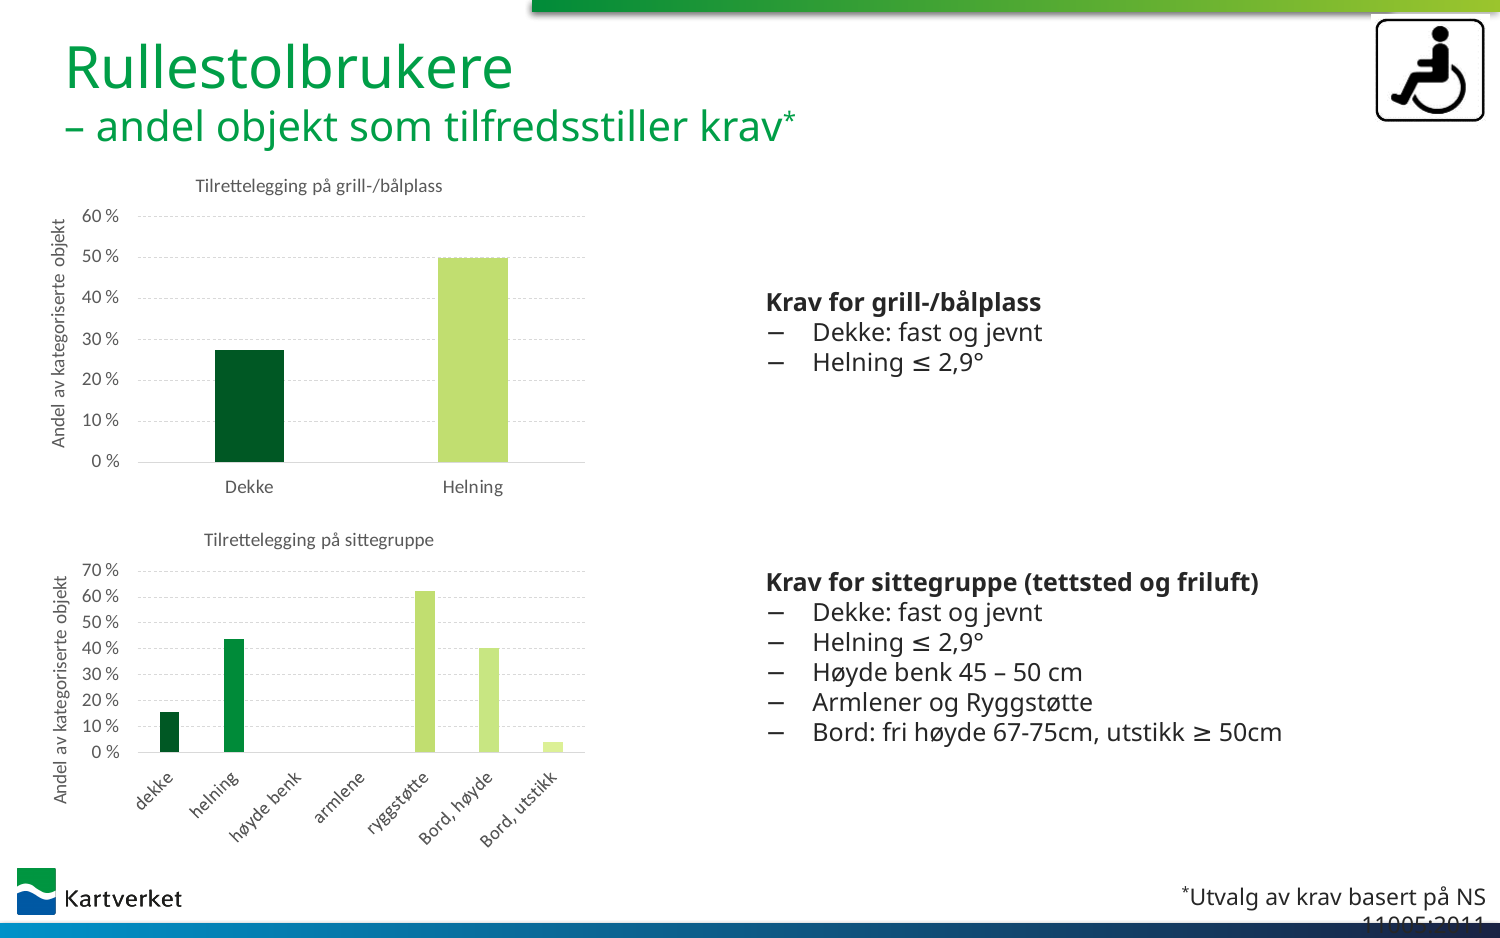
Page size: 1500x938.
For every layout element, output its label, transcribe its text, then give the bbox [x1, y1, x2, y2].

text_box *Utvalg av krav basert på NS 11005:2011 [1068, 873, 1500, 938]
picture [41, 520, 596, 859]
picture [1371, 13, 1491, 127]
picture [41, 166, 596, 505]
text_box Krav for grill-/bålplass Dekke: fast og jevnt Helning ≤ 2,9° [750, 279, 1452, 384]
text_box Krav for sittegruppe (tettsted og friluft) Dekke: fast og jevnt Helning ≤ 2,9° Høyde benk 45 – 50 cm Armlener og Ryggstøtte Bord: fri høyde 67-75cm, utstikk ≥ 50cm [750, 559, 1500, 754]
text_box Rullestolbrukere – andel objekt som tilfredsstiller krav* [49, 14, 1431, 158]
